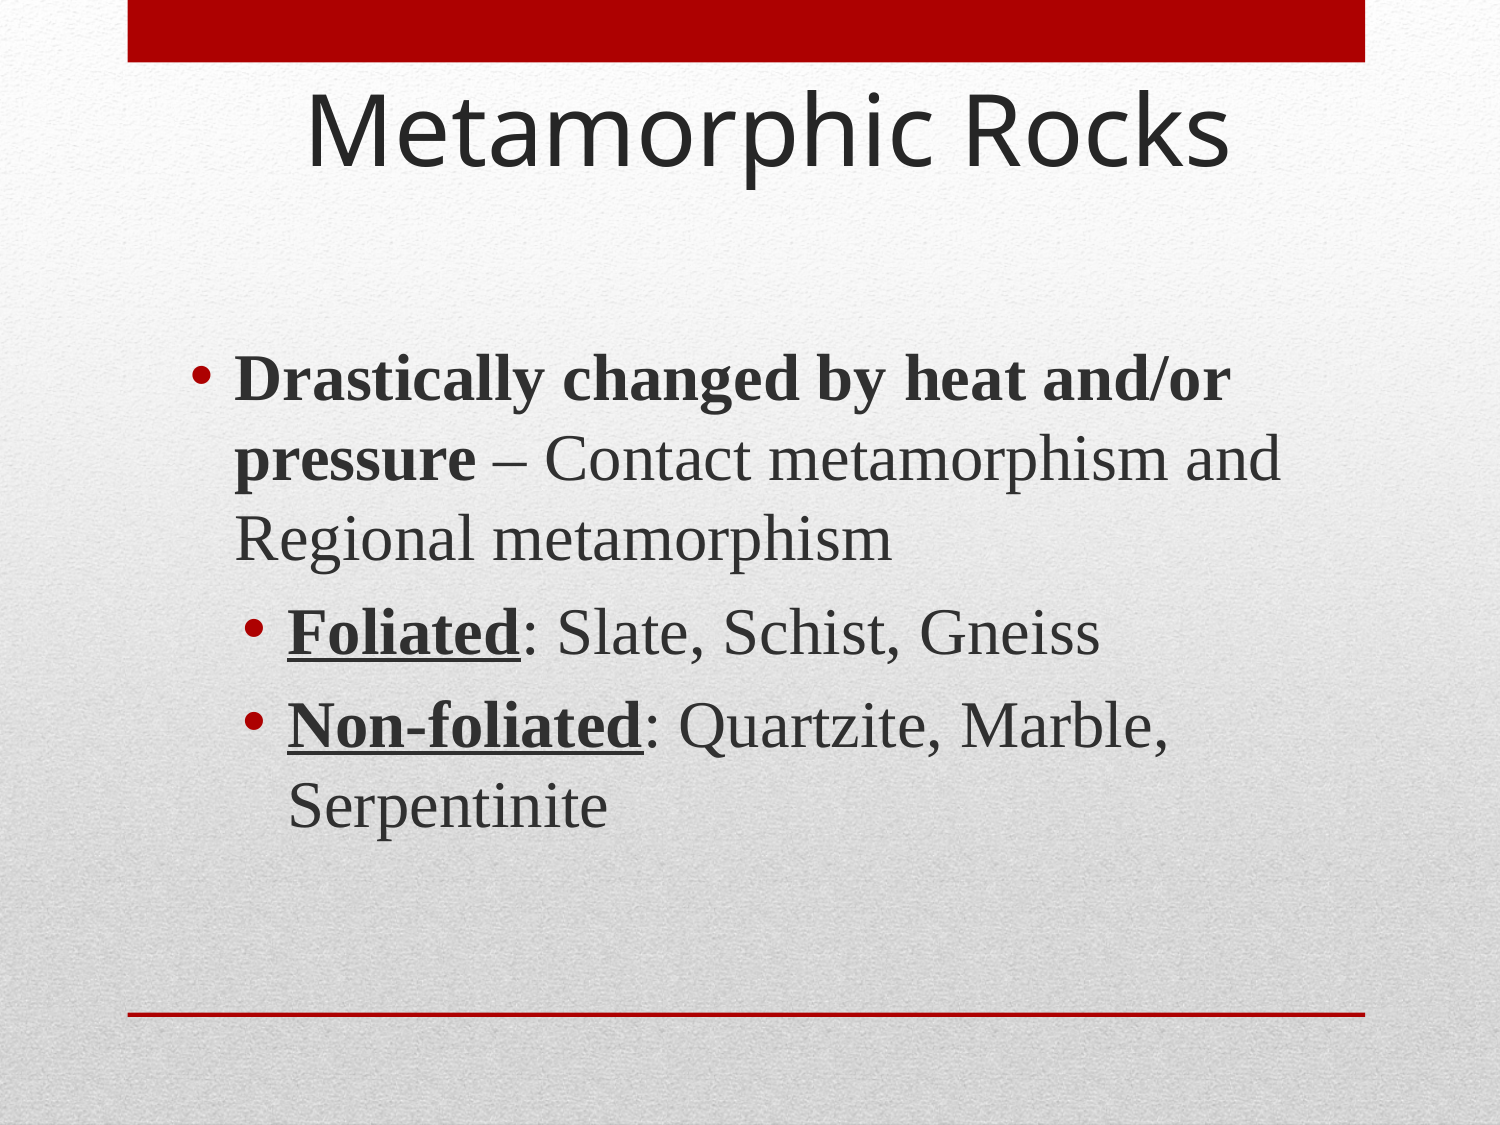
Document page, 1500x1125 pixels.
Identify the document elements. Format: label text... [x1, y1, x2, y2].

list Drastically changed by heat and/or pressure – Contact metamorphism and Regional metamorphism Foliated: Slate, Schist, Gneiss Non-foliated: Quartzite, Marble, Serpentinite [174, 187, 1313, 988]
title Metamorphic Rocks [200, 5, 1338, 194]
